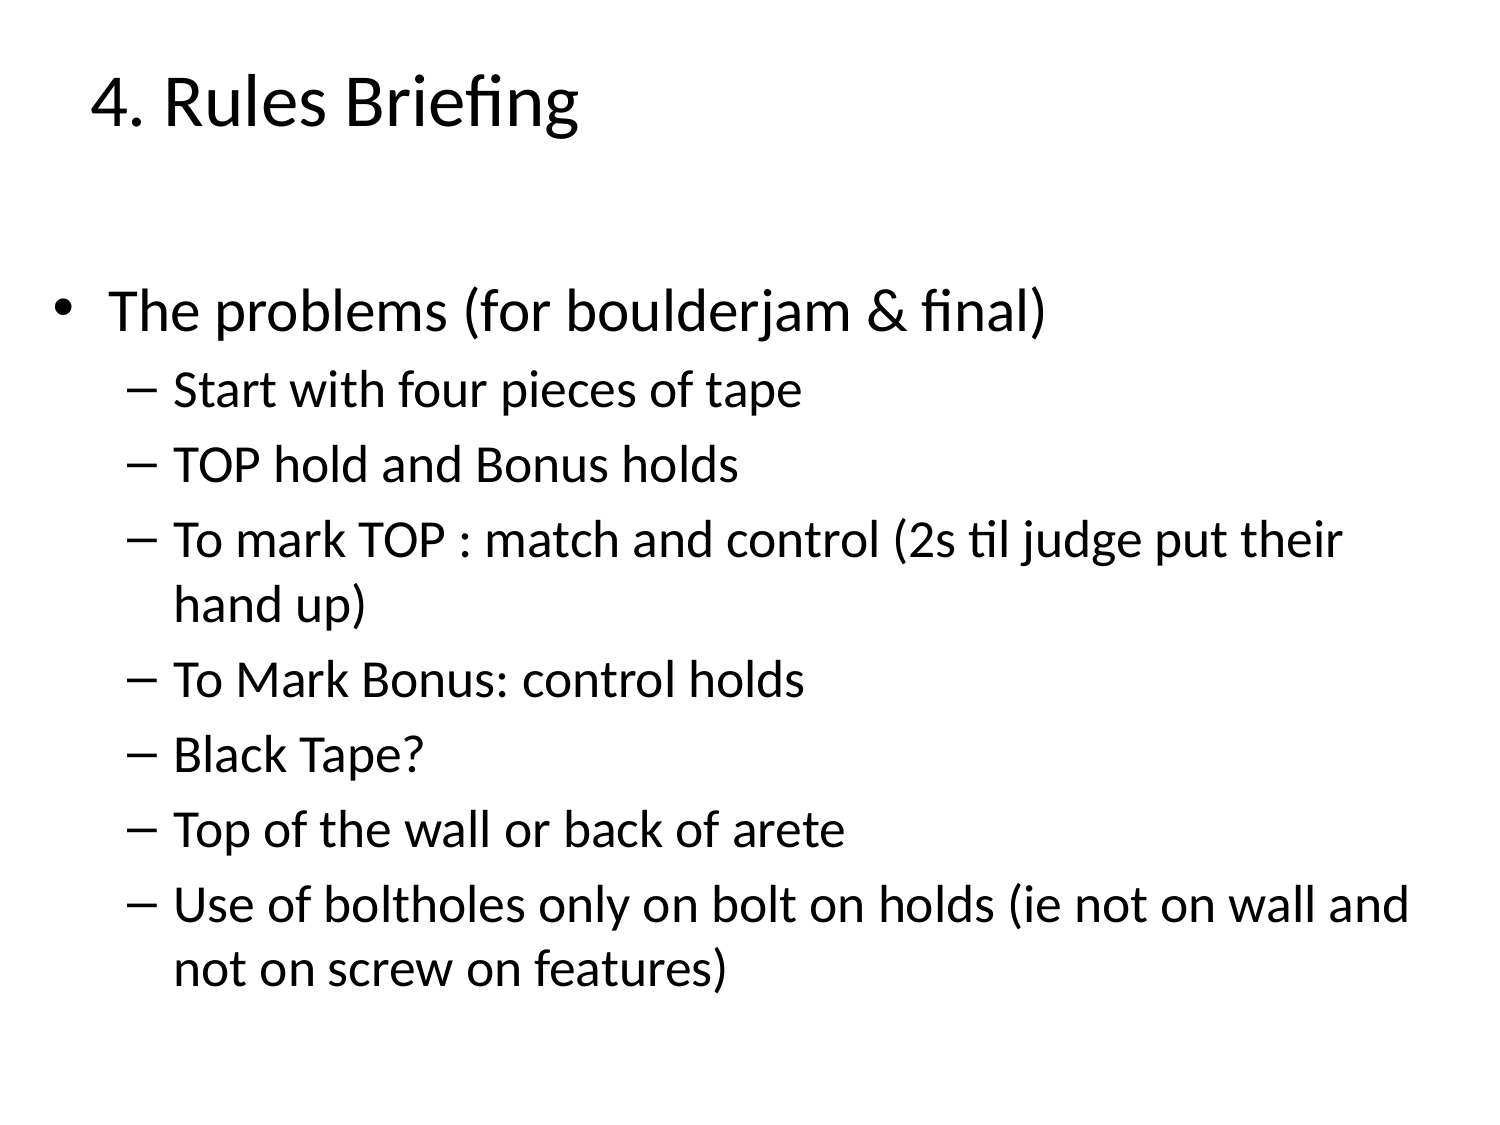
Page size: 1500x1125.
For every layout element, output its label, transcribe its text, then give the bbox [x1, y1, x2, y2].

list The problems (for boulderjam & final) Start with four pieces of tape TOP hold and Bonus holds To mark TOP : match and control (2s til judge put their hand up) To Mark Bonus: control holds Black Tape? Top of the wall or back of arete Use of boltholes only on bolt on holds (ie not on wall and not on screw on features) [37, 262, 1438, 1005]
title 4. Rules Briefing [75, 2, 1425, 191]
